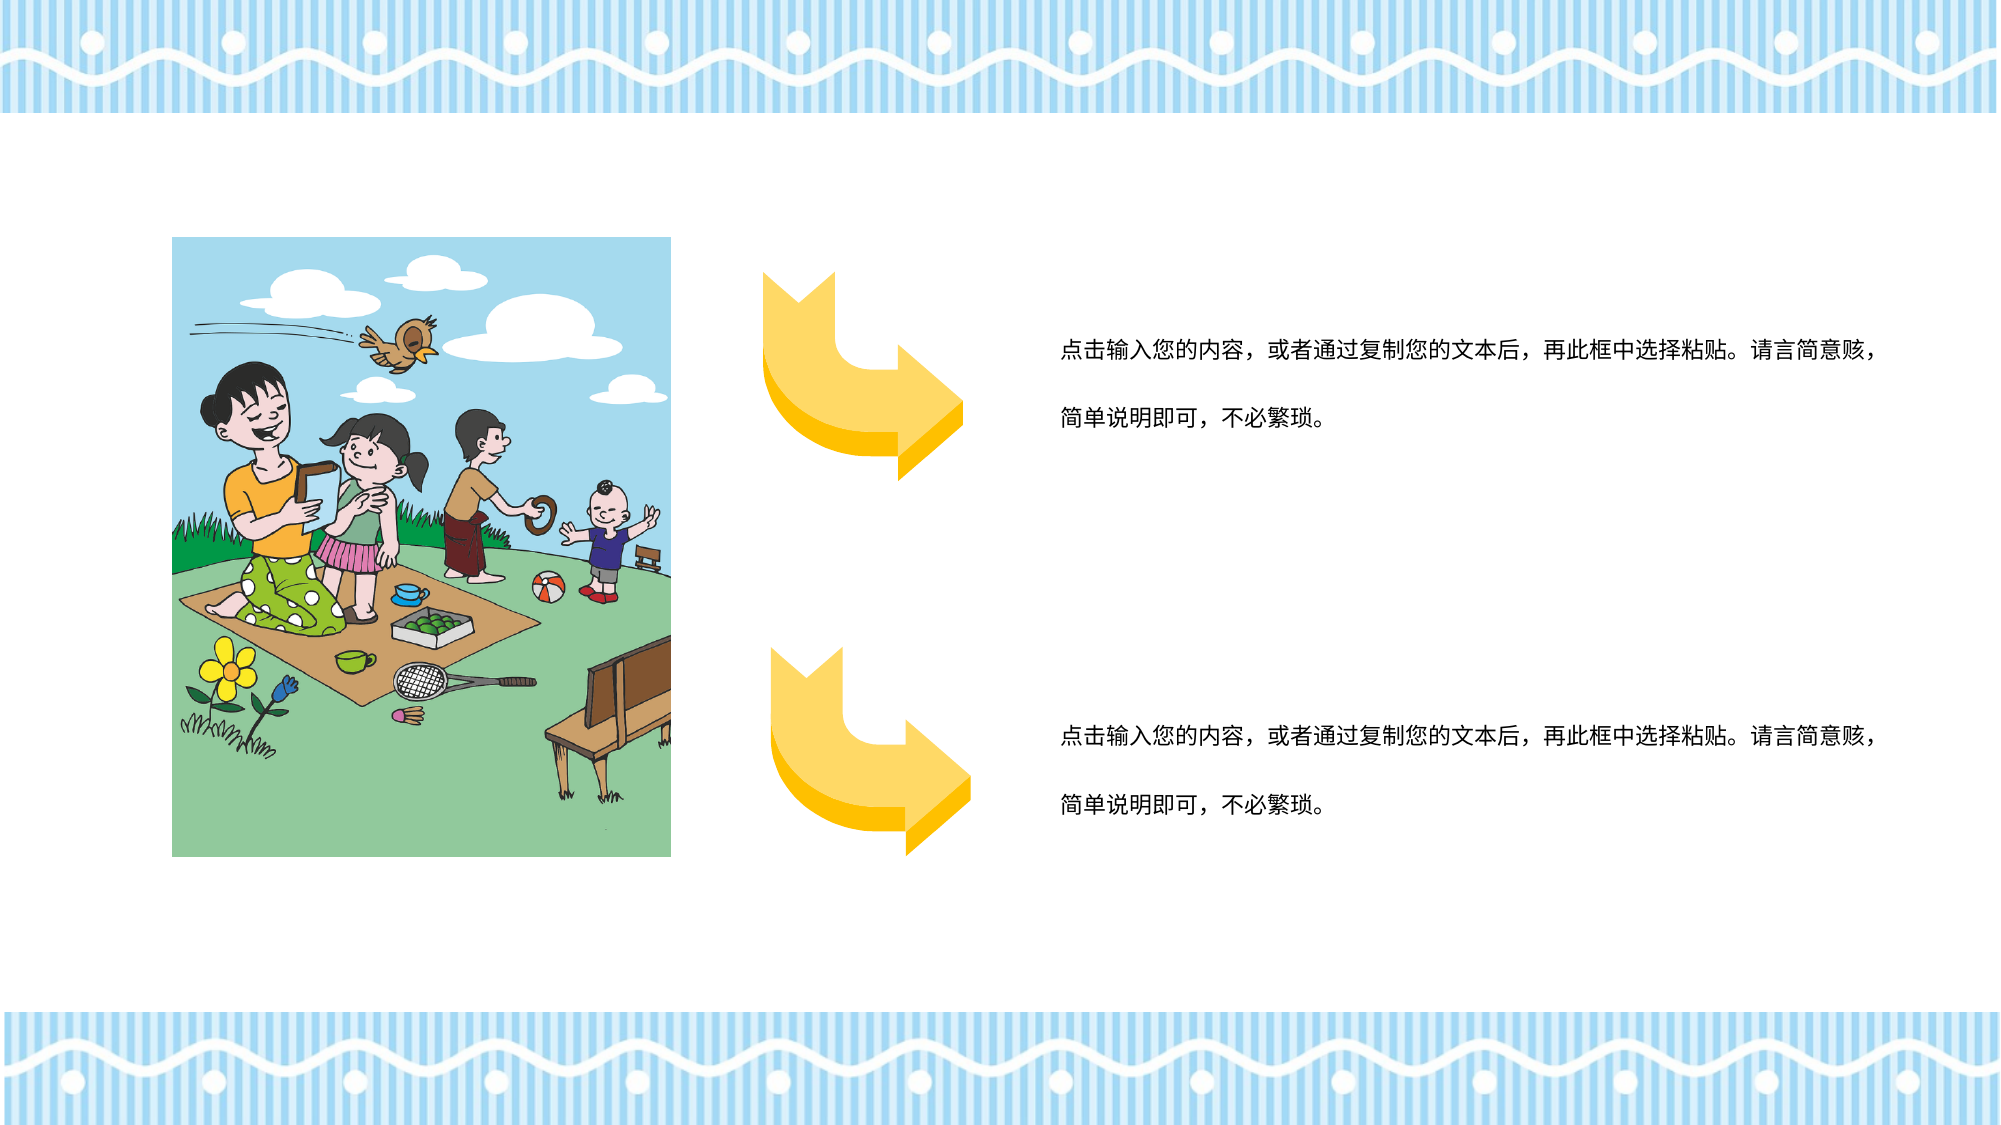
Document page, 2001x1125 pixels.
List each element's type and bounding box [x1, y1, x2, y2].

text_box [0, 0, 2000, 1125]
picture [172, 237, 671, 857]
text_box [770, 646, 971, 857]
